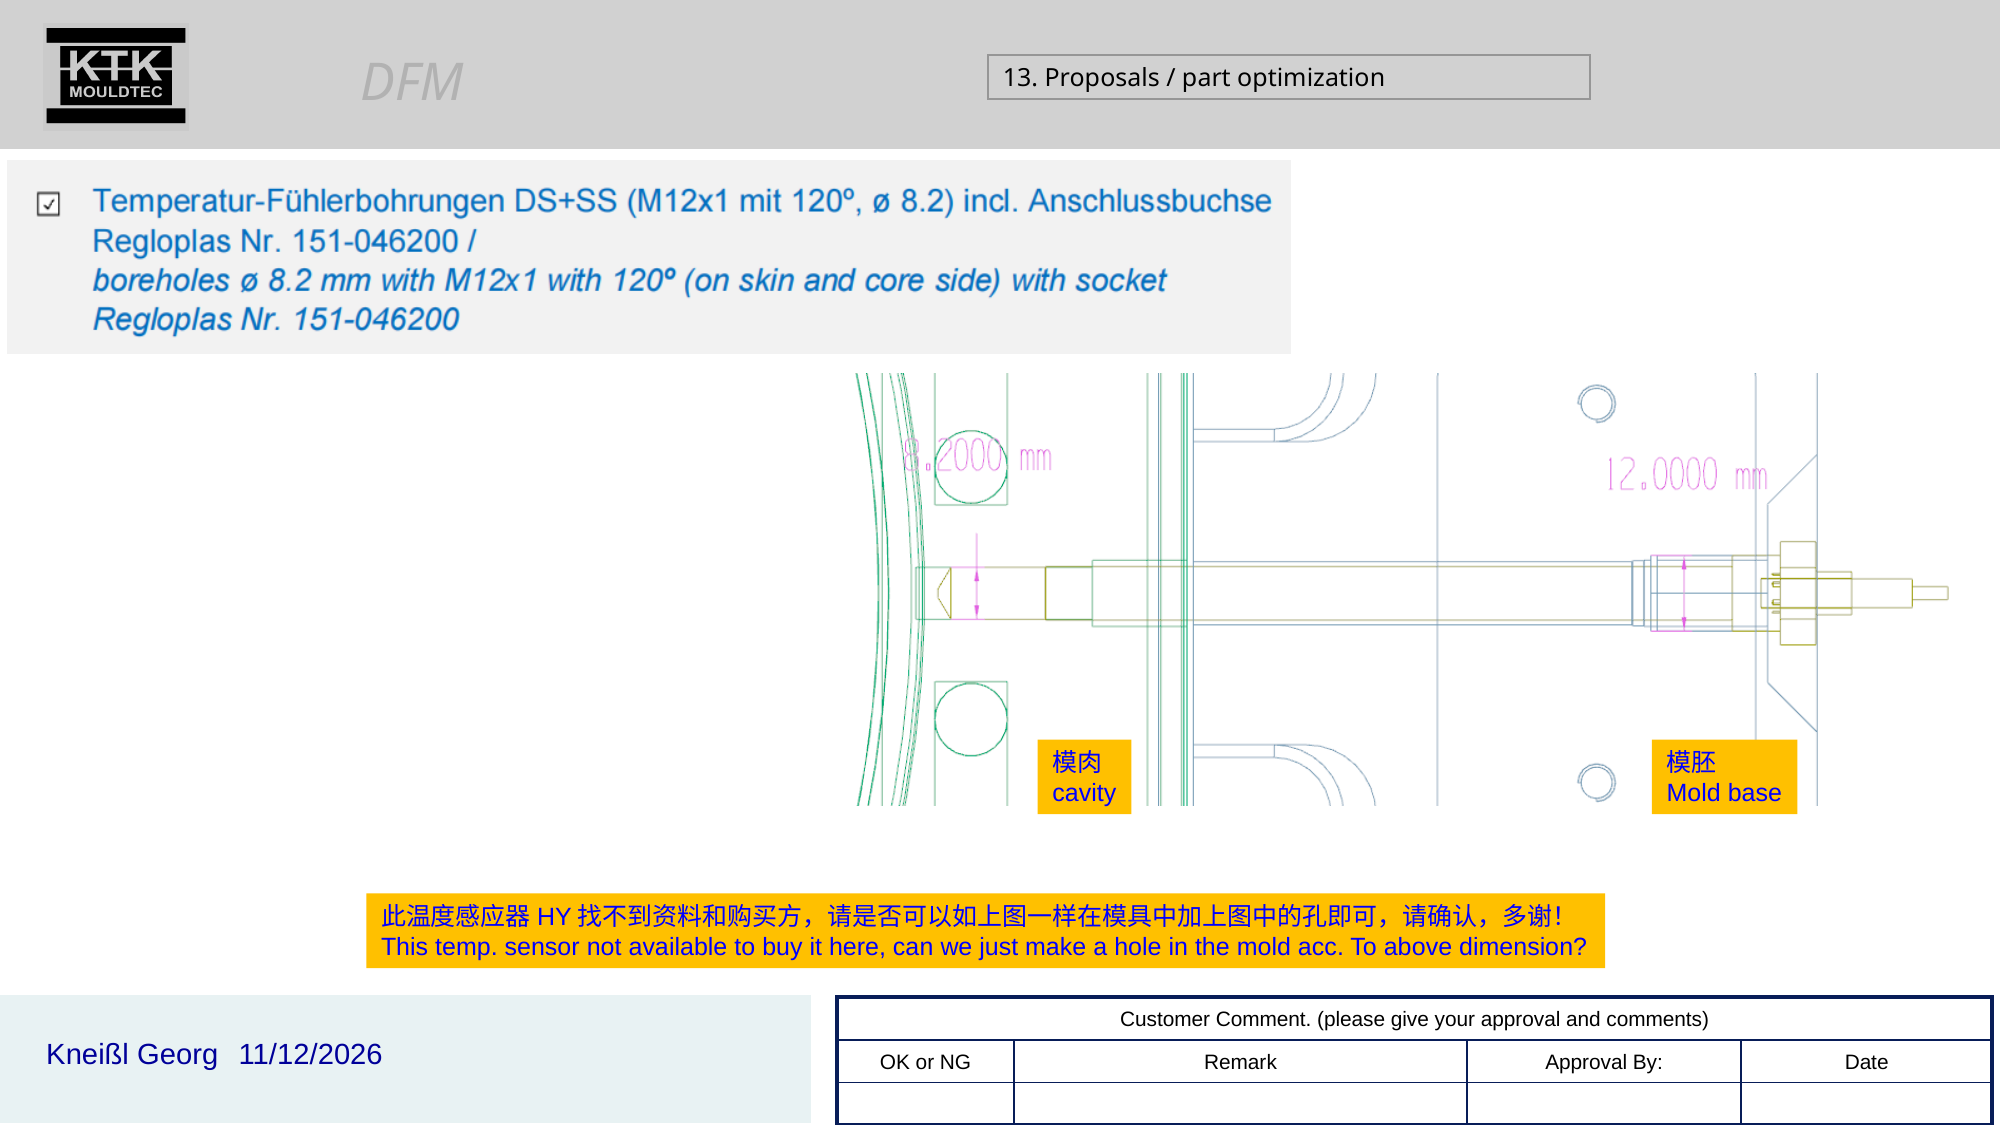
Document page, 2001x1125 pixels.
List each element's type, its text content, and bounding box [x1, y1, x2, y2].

text_box 此温度感应器HY找不到资料和购买方，请是否可以如上图一样在模具中加上图中的孔即可，请确认，多谢！ This temp. sensor not available to buy it here, can we just make a hole in the mold acc. To above dimension? [366, 893, 1606, 969]
picture [846, 373, 1974, 806]
picture [7, 160, 1291, 354]
text_box 13. Proposals / part optimization [988, 54, 1591, 100]
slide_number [188, 1027, 433, 1106]
